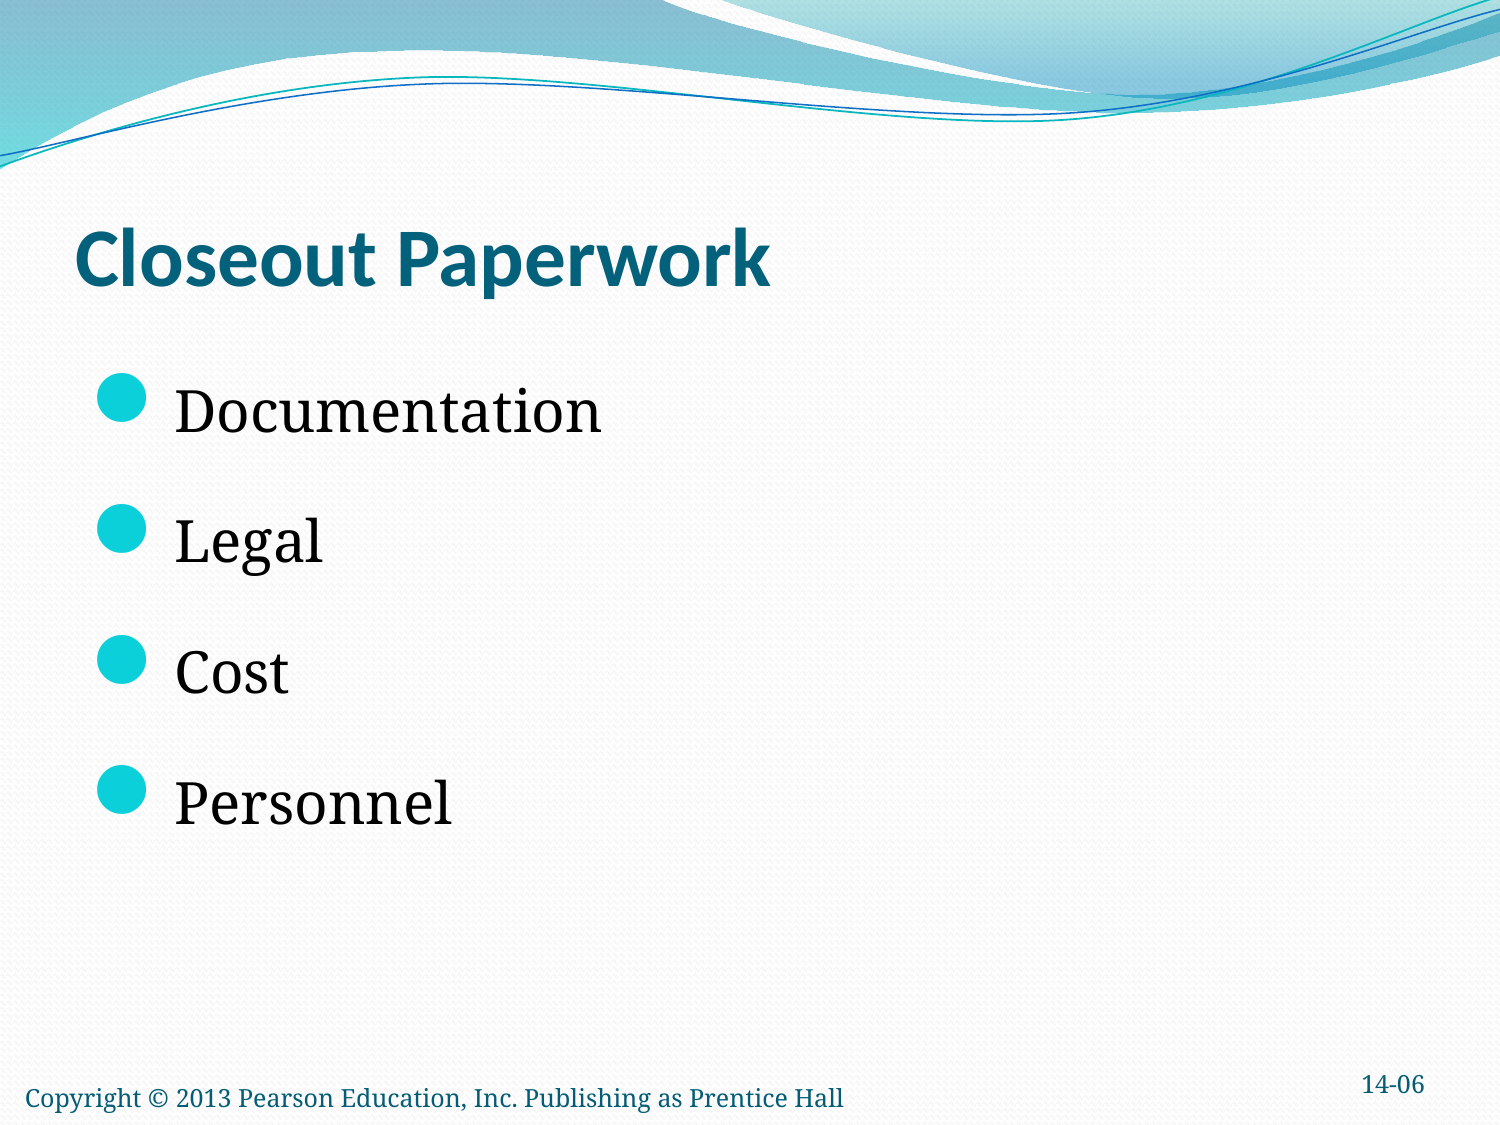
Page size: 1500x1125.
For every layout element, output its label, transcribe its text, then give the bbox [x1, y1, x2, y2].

title Closeout Paperwork [74, 115, 1426, 304]
list Documentation Legal Cost Personnel [74, 317, 1426, 1038]
slide_number 14-06 [1299, 1042, 1425, 1103]
